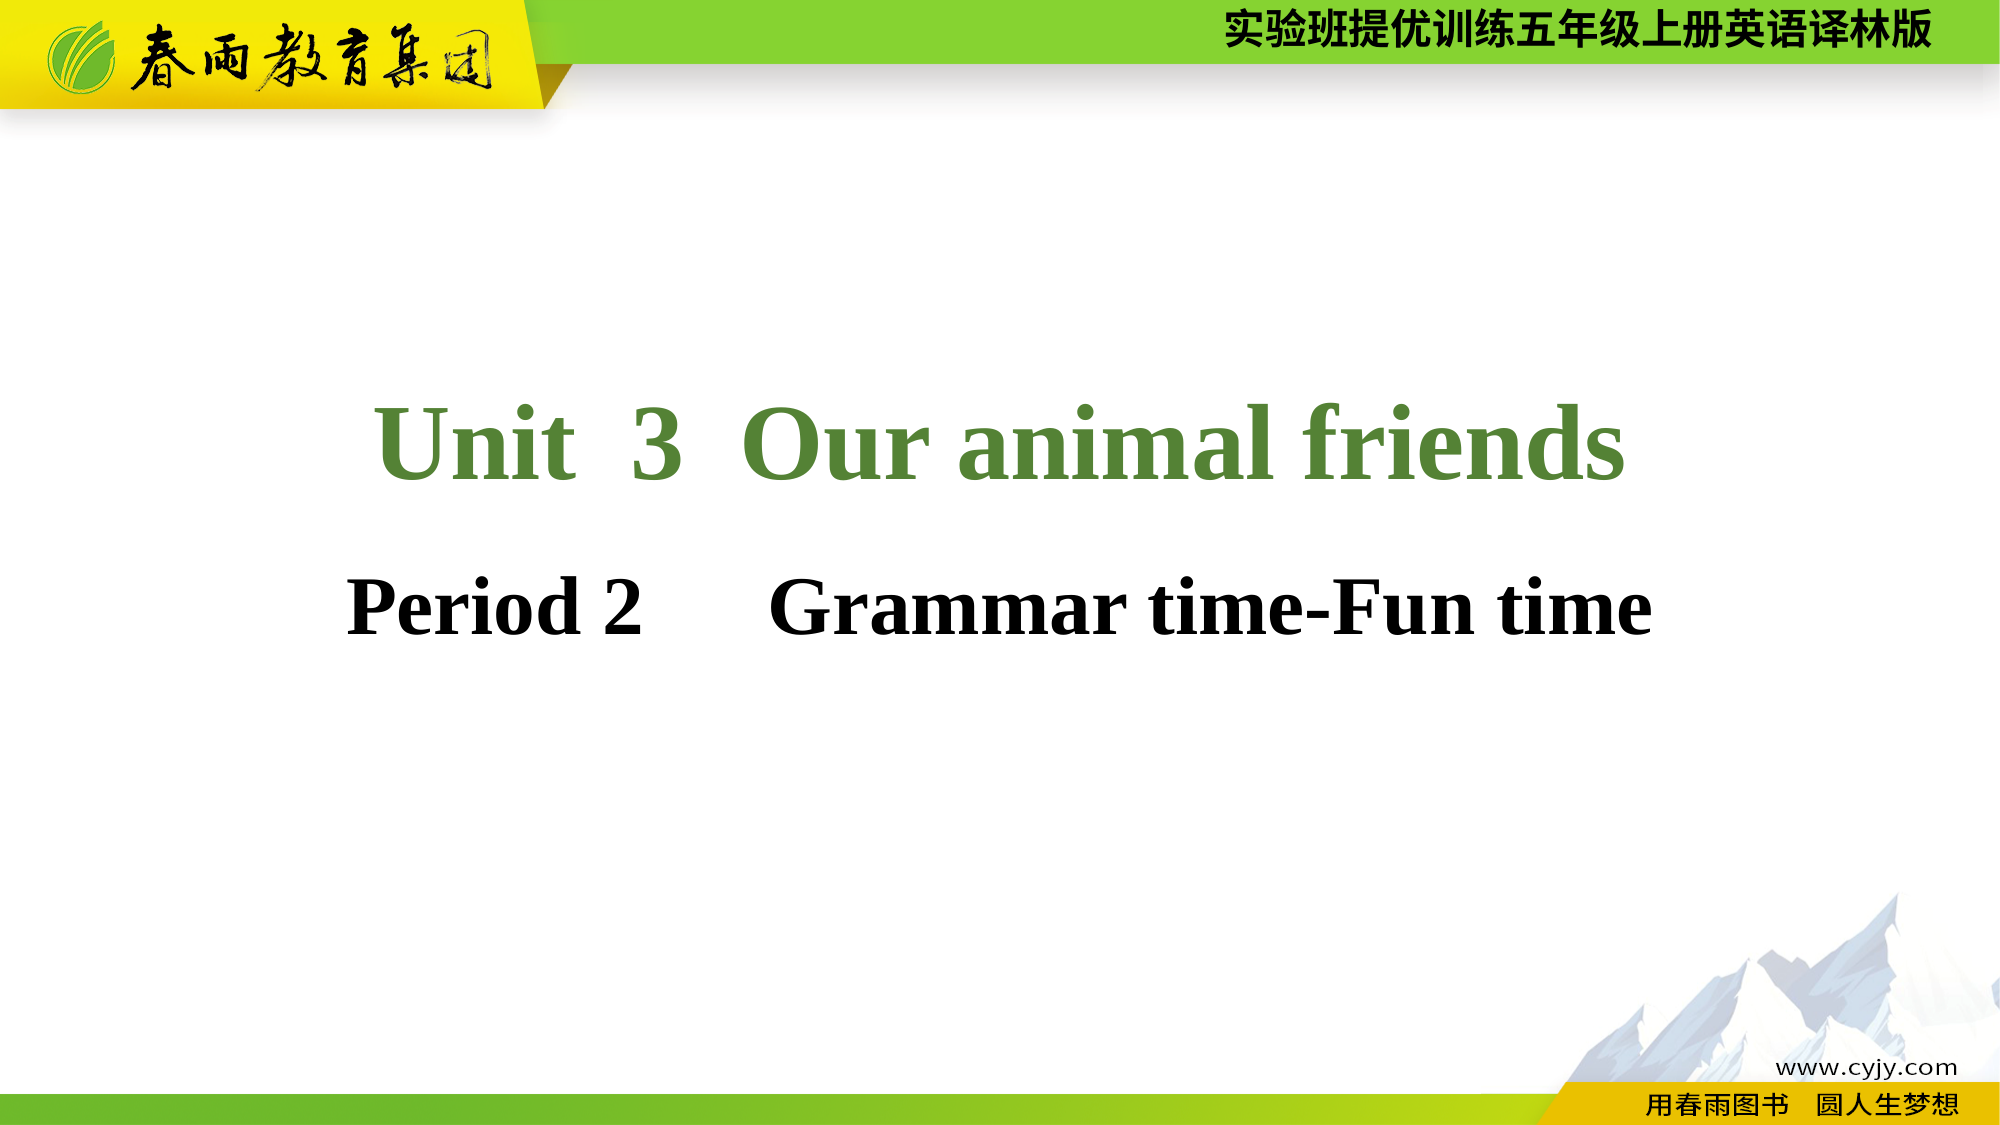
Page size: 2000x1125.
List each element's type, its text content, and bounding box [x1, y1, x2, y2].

picture [0, 659, 2000, 1125]
text_box Unit 3 Our animal friends Period 2 Grammar time-Fun time [0, 298, 2000, 659]
picture [0, 0, 2000, 298]
